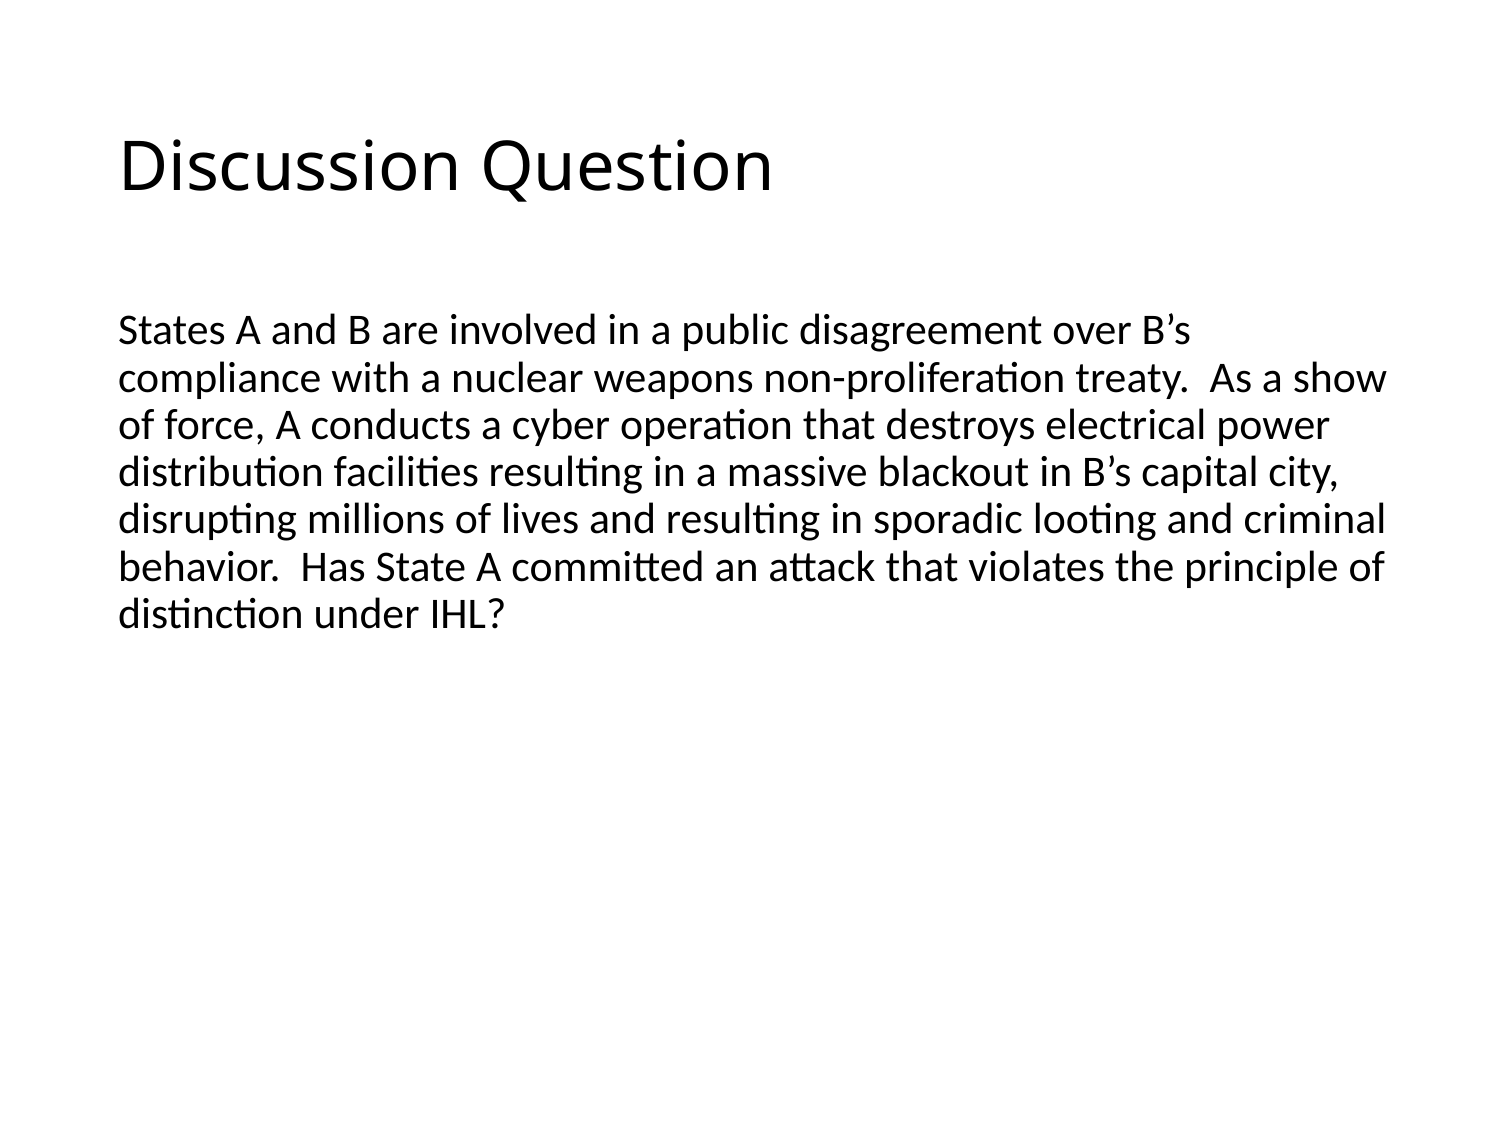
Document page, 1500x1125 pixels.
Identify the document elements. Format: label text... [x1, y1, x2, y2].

title Discussion Question [102, 59, 1398, 278]
list States A and B are involved in a public disagreement over B’s compliance with a nuclear weapons non-proliferation treaty. As a show of force, A conducts a cyber operation that destroys electrical power distribution facilities resulting in a massive blackout in B’s capital city, disrupting millions of lives and resulting in sporadic looting and criminal behavior. Has State A committed an attack that violates the principle of distinction under IHL? [102, 299, 1420, 1014]
